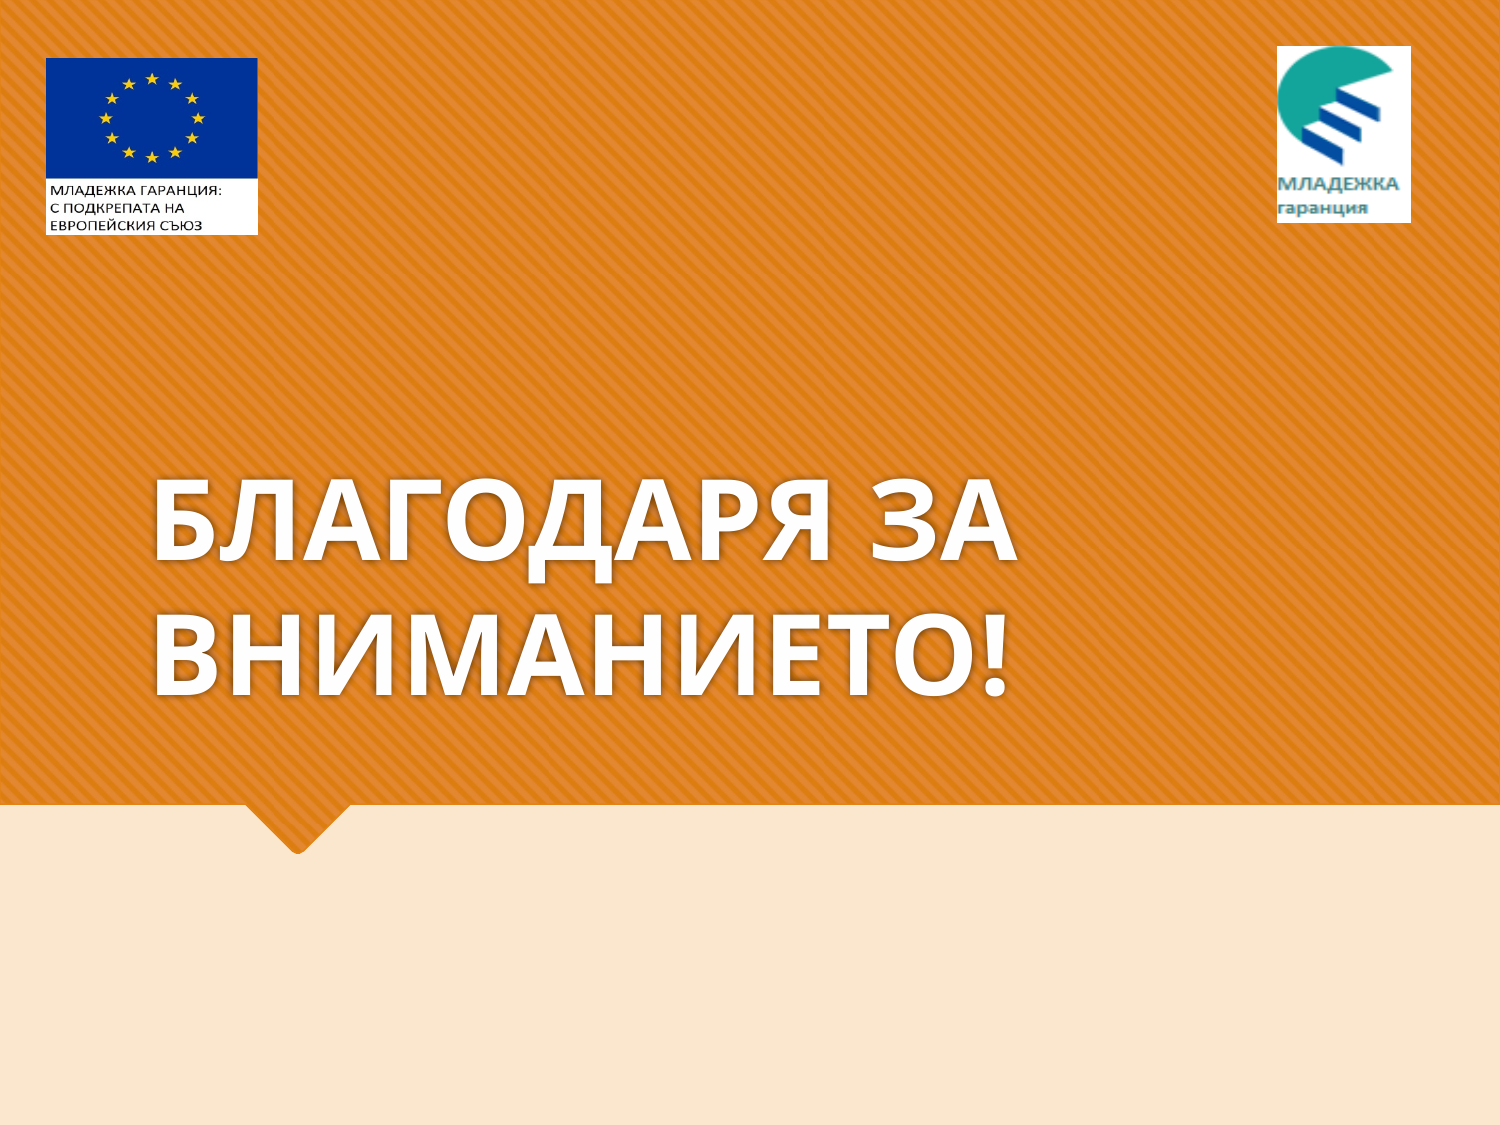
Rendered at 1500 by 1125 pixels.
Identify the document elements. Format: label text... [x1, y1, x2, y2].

picture [46, 58, 258, 235]
picture [1277, 46, 1411, 223]
title БЛАГОДАРЯ ЗА ВНИМАНИЕТО! [132, 237, 1368, 726]
